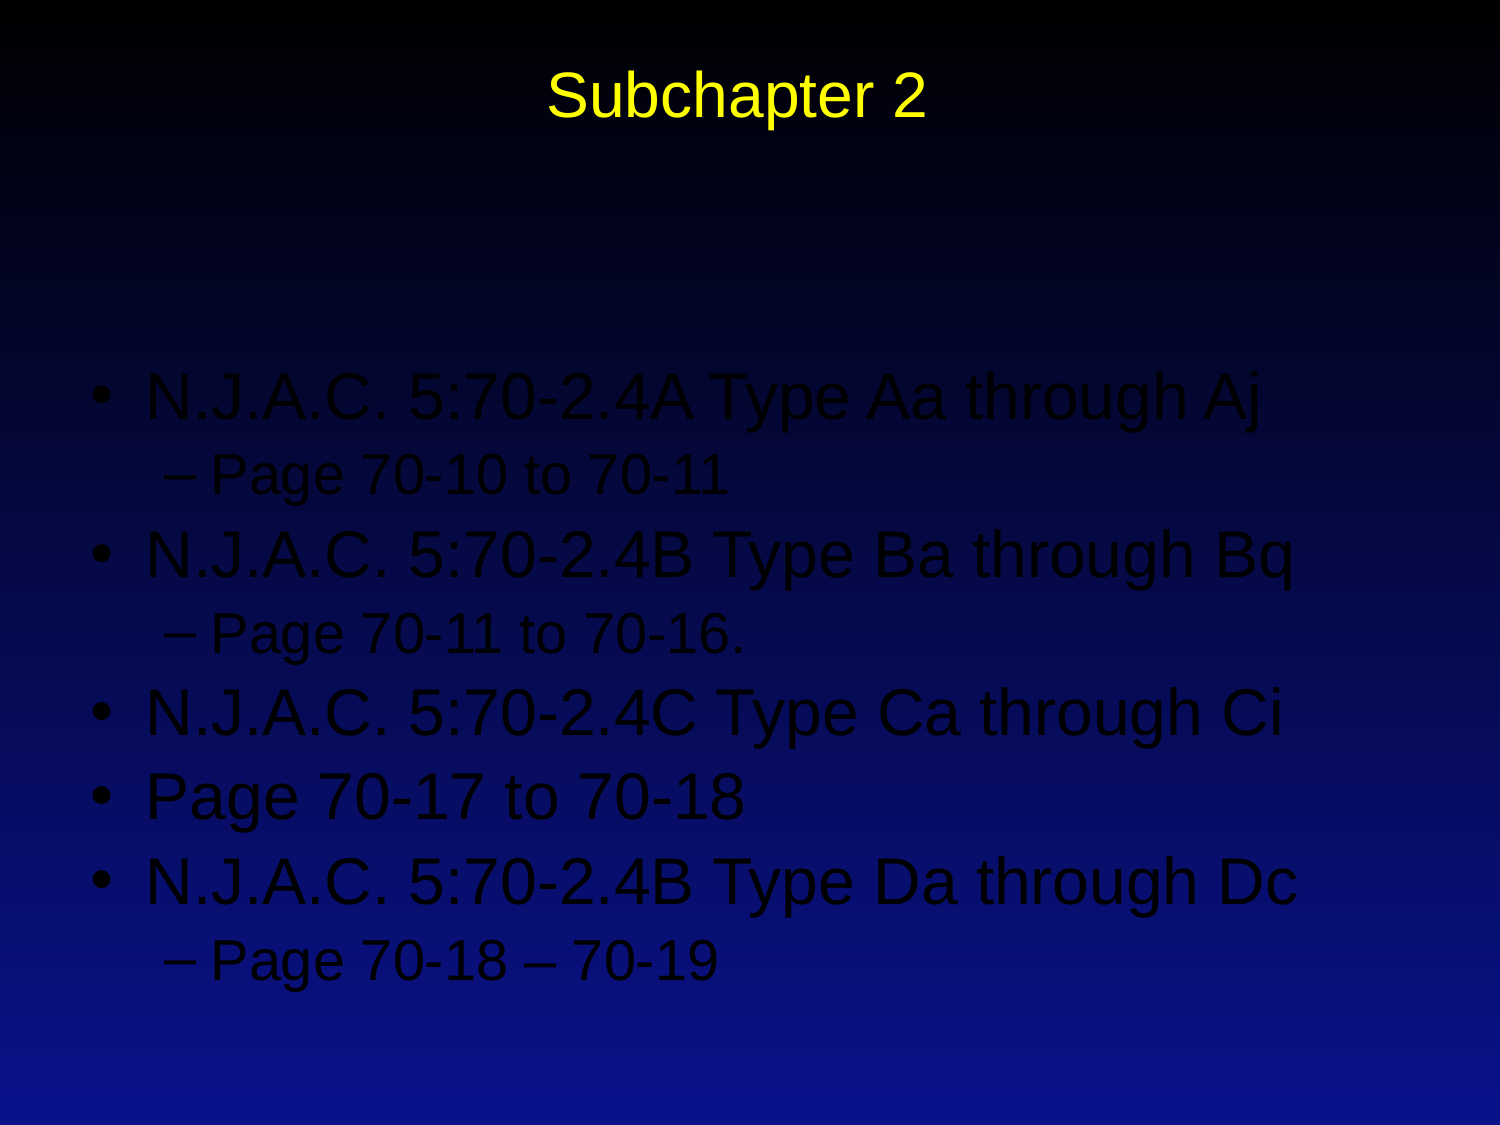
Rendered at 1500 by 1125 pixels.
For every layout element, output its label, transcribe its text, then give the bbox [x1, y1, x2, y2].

list N.J.A.C. 5:70-2.4A Type Aa through Aj Page 70-10 to 70-11 N.J.A.C. 5:70-2.4B Type Ba through Bq Page 70-11 to 70-16. N.J.A.C. 5:70-2.4C Type Ca through Ci Page 70-17 to 70-18 N.J.A.C. 5:70-2.4B Type Da through Dc Page 70-18 – 70-19 [75, 262, 1425, 1005]
title Subchapter 2 [125, 45, 1350, 138]
